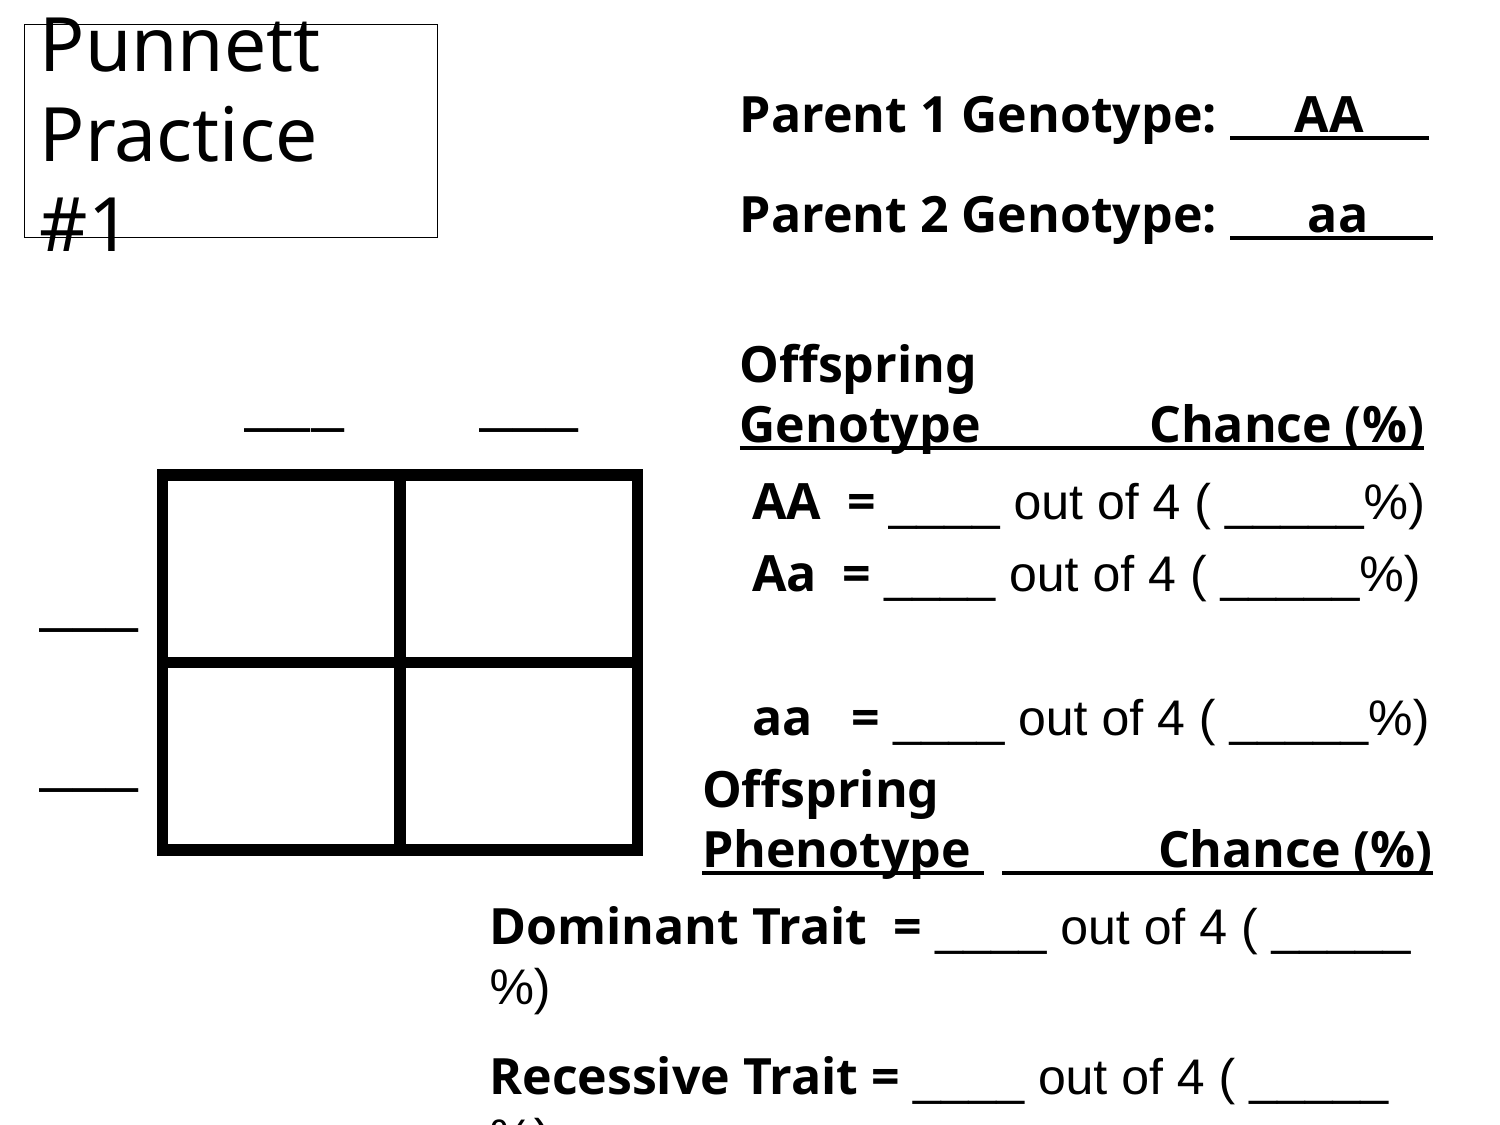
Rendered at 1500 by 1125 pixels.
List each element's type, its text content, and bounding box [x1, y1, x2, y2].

table_header [406, 481, 632, 657]
text_box Offspring Genotype Chance (%) [725, 324, 1450, 460]
table_cell [406, 668, 632, 844]
title Punnett Practice #1 [24, 24, 438, 238]
text_box AA = ____ out of 4 ( _____%) Aa = ____ out of 4 ( _____%) aa = ____ out of 4 ( _____%) [737, 449, 1463, 749]
table_header [168, 481, 394, 657]
text_box ___ ___ [24, 549, 175, 805]
text_box Parent 2 Genotype: aa [725, 174, 1450, 250]
text_box Dominant Trait = ____ out of 4 ( _____%) Recessive Trait = ____ out of 4 ( _____%) [474, 887, 1463, 1125]
text_box ___ ___ [200, 349, 613, 445]
text_box Offspring Phenotype Chance (%) [687, 749, 1475, 885]
text_box [237, 412, 350, 473]
table_cell [168, 668, 394, 844]
text_box Parent 1 Genotype: AA [725, 74, 1450, 150]
